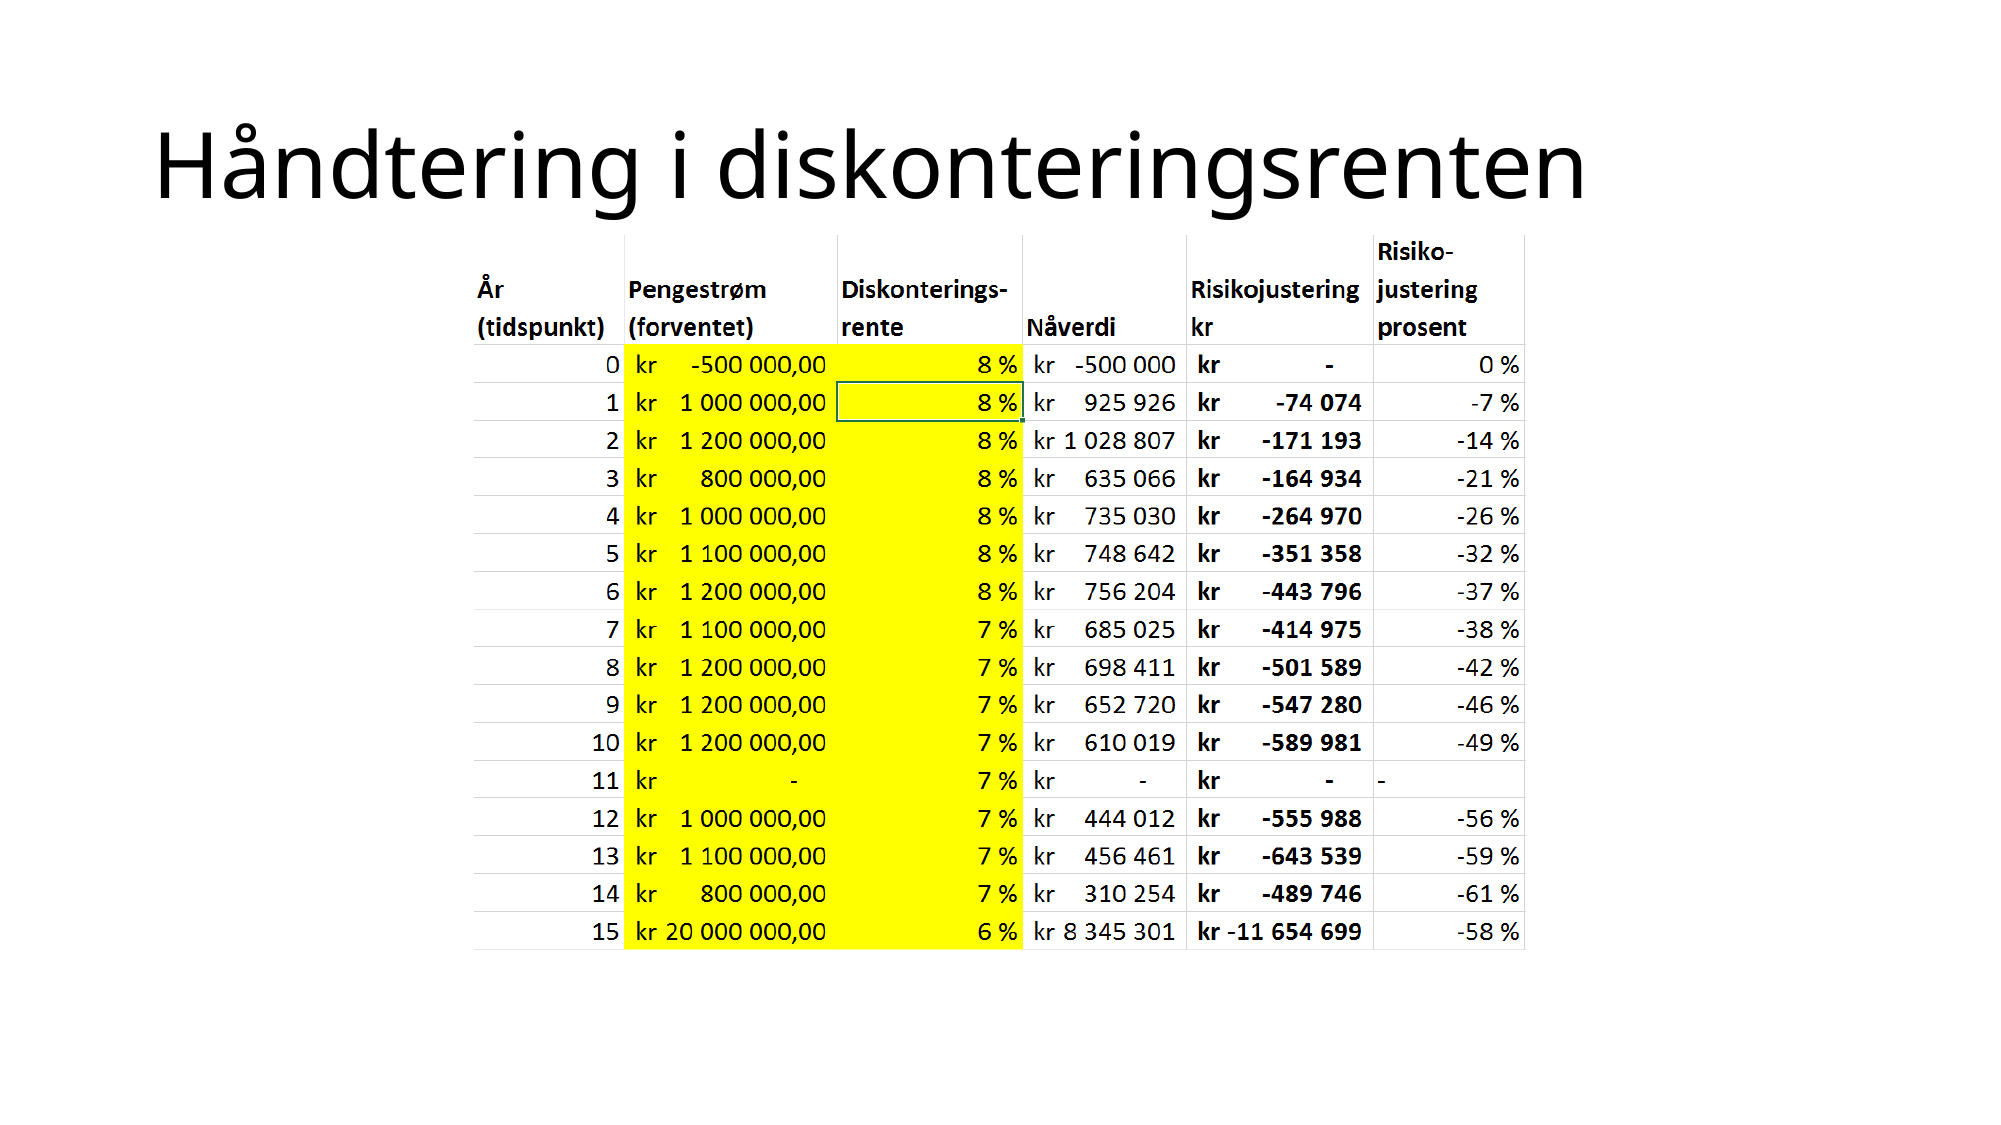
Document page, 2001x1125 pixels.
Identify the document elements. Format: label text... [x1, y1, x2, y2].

title Håndtering i diskonteringsrenten [137, 59, 1863, 278]
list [474, 235, 1526, 950]
